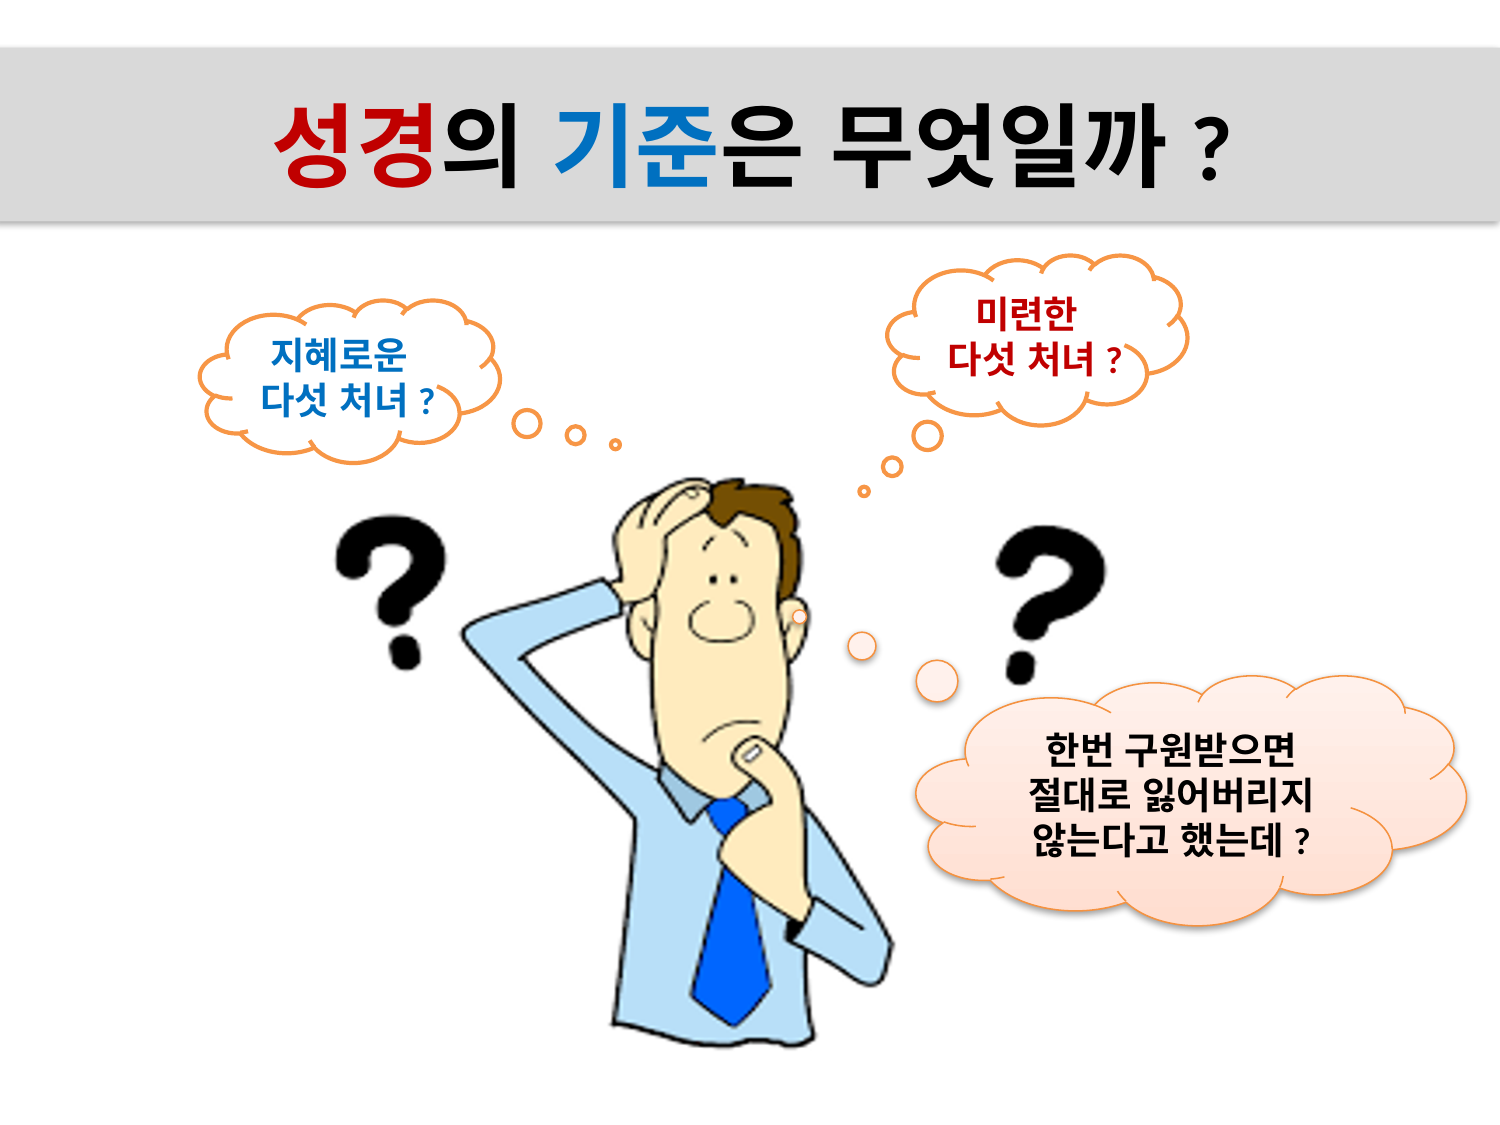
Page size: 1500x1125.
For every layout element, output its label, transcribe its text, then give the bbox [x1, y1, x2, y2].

text_box 한번 구원받으면 절대로 잃어버리지 않는다고 했는데? [1129, 675, 1468, 927]
title 성경의 기준은 무엇일까? [77, 50, 1428, 238]
text_box [0, 47, 1500, 222]
text_box 지혜로운 다섯 처녀? [197, 298, 503, 456]
text_box 지혜로운 다섯 처녀? [511, 407, 543, 423]
text_box 미련한 다섯 처녀? [885, 253, 1190, 423]
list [312, 424, 1125, 1071]
